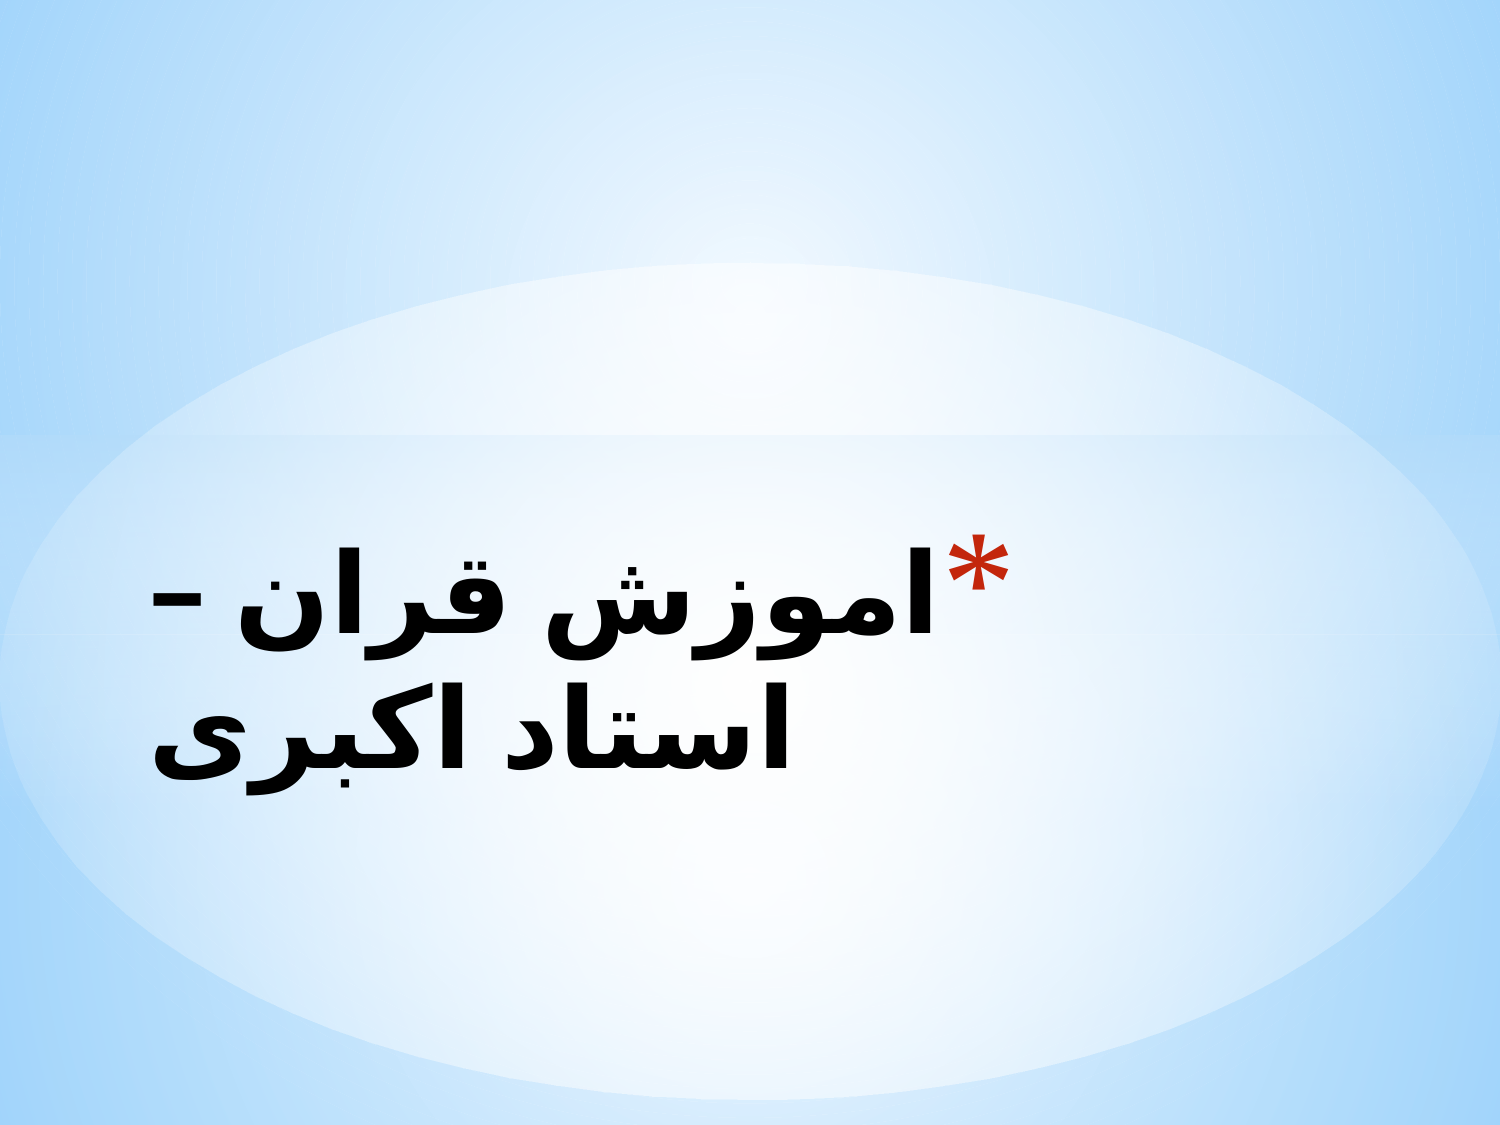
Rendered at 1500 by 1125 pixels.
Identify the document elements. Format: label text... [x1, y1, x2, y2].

title اموزش قران – استاد اکبری [134, 513, 1312, 808]
